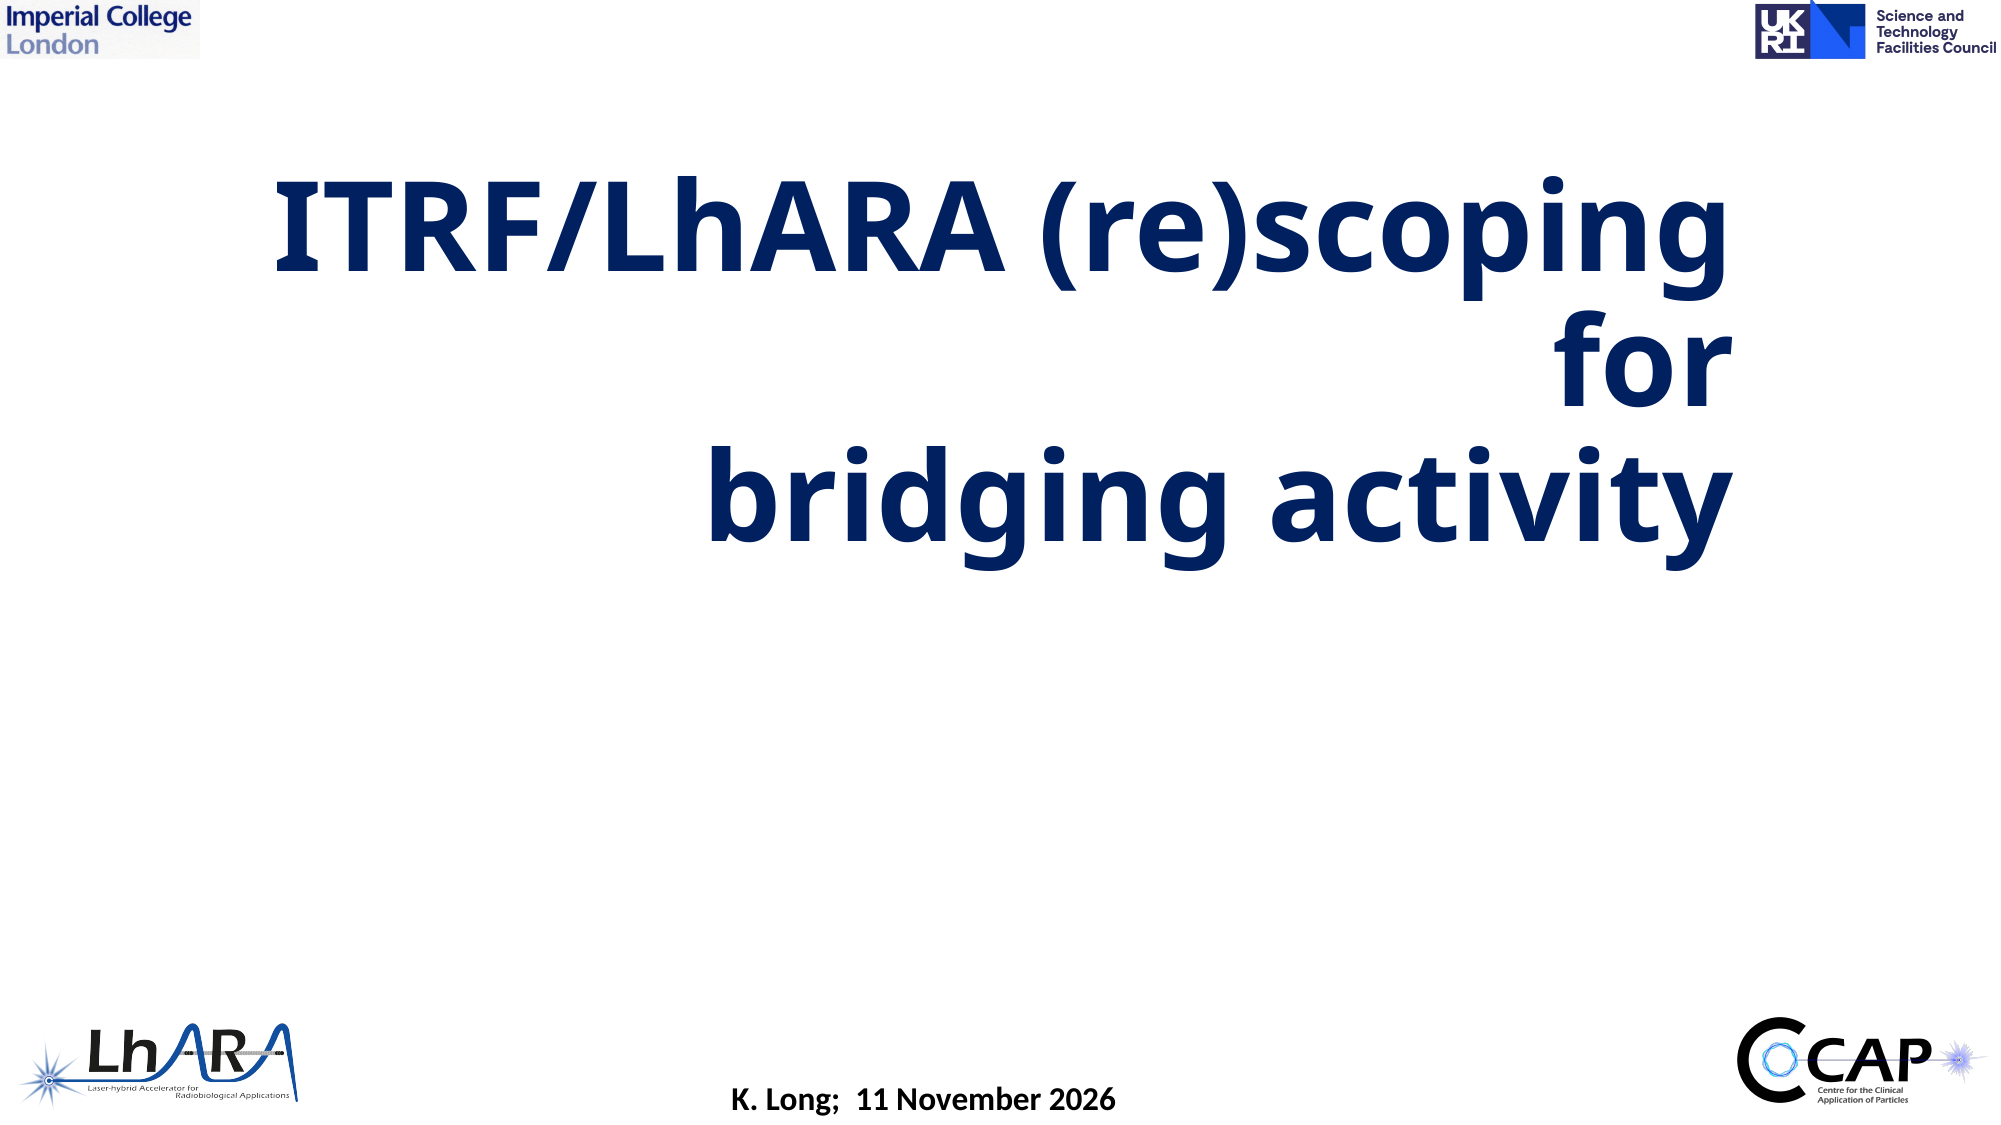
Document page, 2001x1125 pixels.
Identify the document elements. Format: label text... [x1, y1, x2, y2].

picture [0, 1011, 334, 1124]
picture [0, 0, 200, 59]
text_box [925, 161, 956, 223]
picture [1755, 0, 1996, 59]
picture [1731, 996, 2000, 1124]
title ITRF/LhARA (re)scoping for bridging activity [249, 128, 1750, 576]
